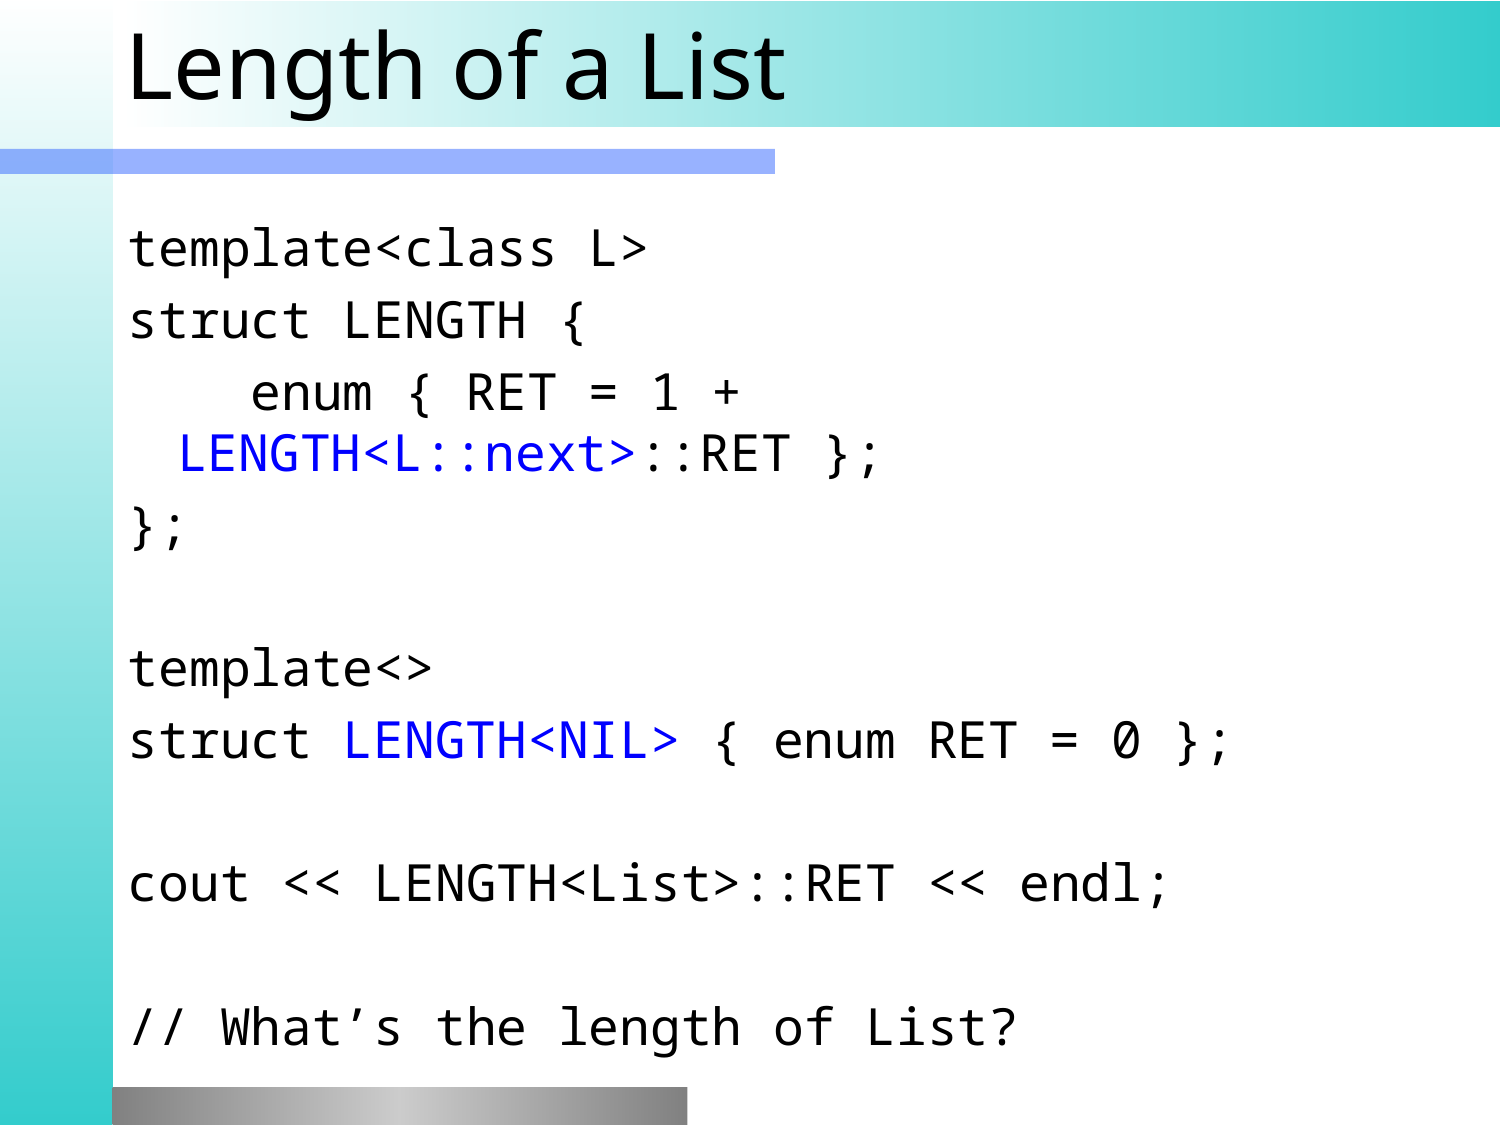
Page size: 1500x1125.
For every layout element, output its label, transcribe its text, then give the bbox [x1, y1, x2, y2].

list template<class L> struct LENGTH { enum { RET = 1 + LENGTH<L::next>::RET }; }; template<> struct LENGTH<NIL> { enum RET = 0 }; cout << LENGTH<List>::RET << endl; // What’s the length of List? [112, 207, 1388, 1073]
title Length of a List [110, 0, 1500, 126]
